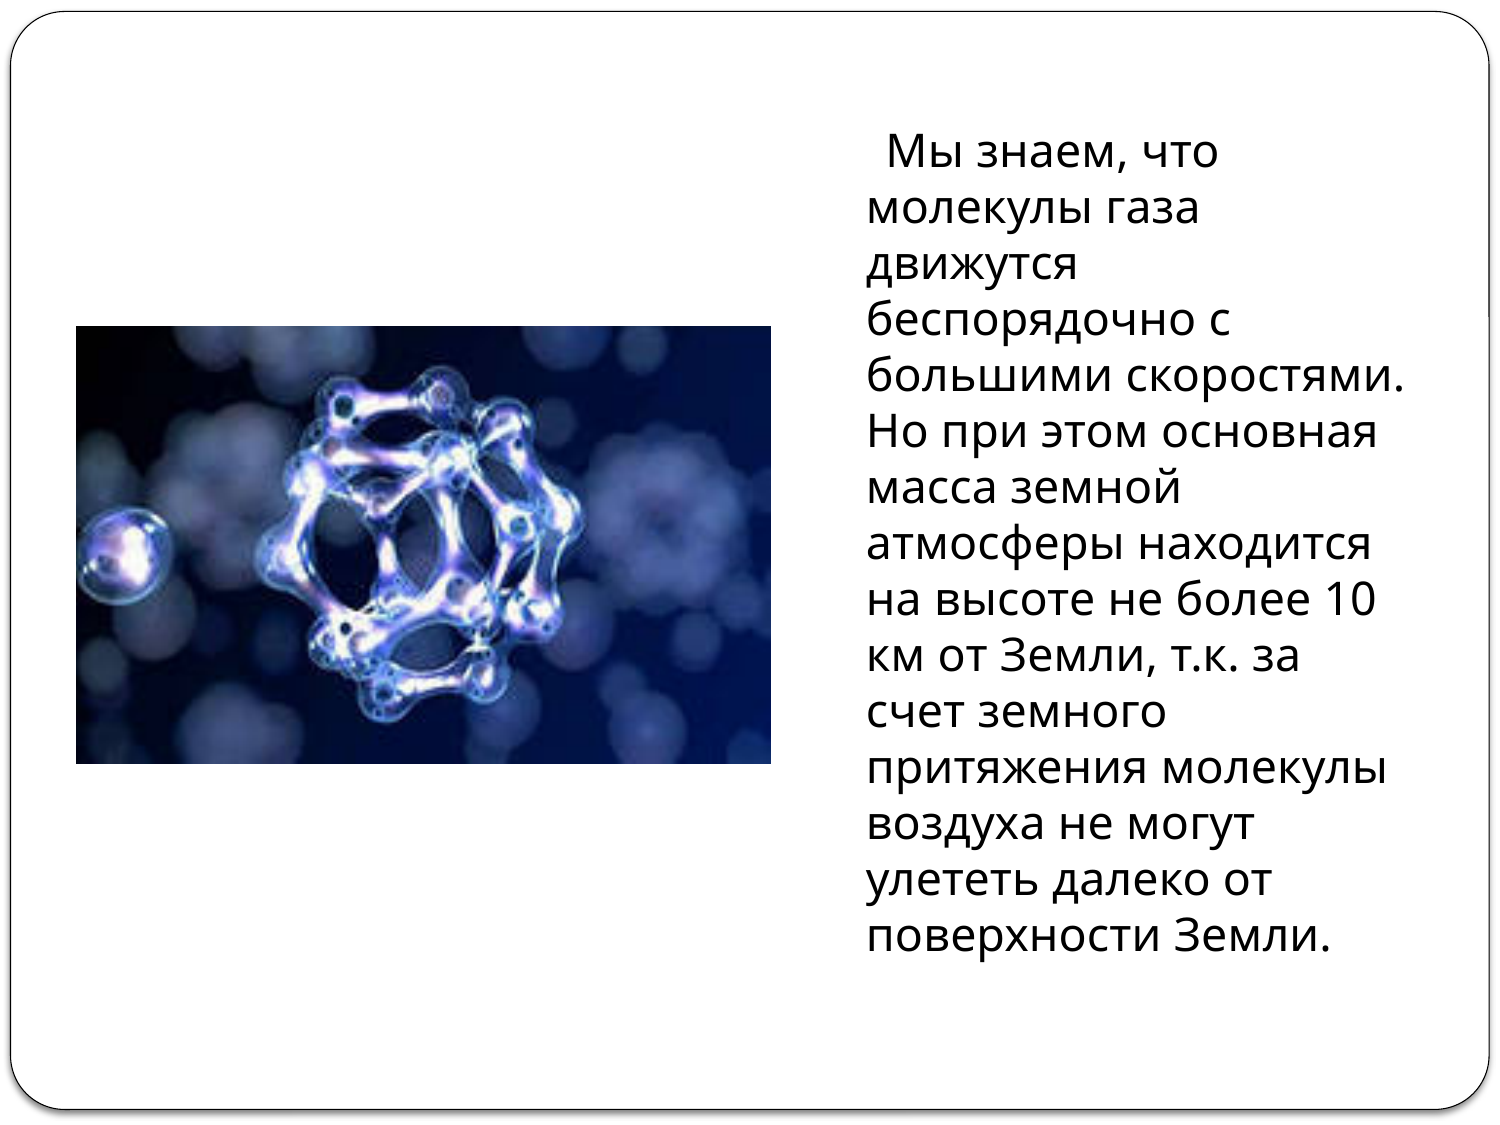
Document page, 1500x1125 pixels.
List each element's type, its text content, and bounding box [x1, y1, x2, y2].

picture [76, 326, 771, 764]
list Мы знаем, что молекулы газа движутся беспорядочно с большими скоростями. Но при этом основная масса земной атмосферы находится на высоте не более 10 км от Земли, т.к. за счет земного притяжения молекулы воздуха не могут улететь далеко от поверхности Земли. [809, 113, 1425, 988]
